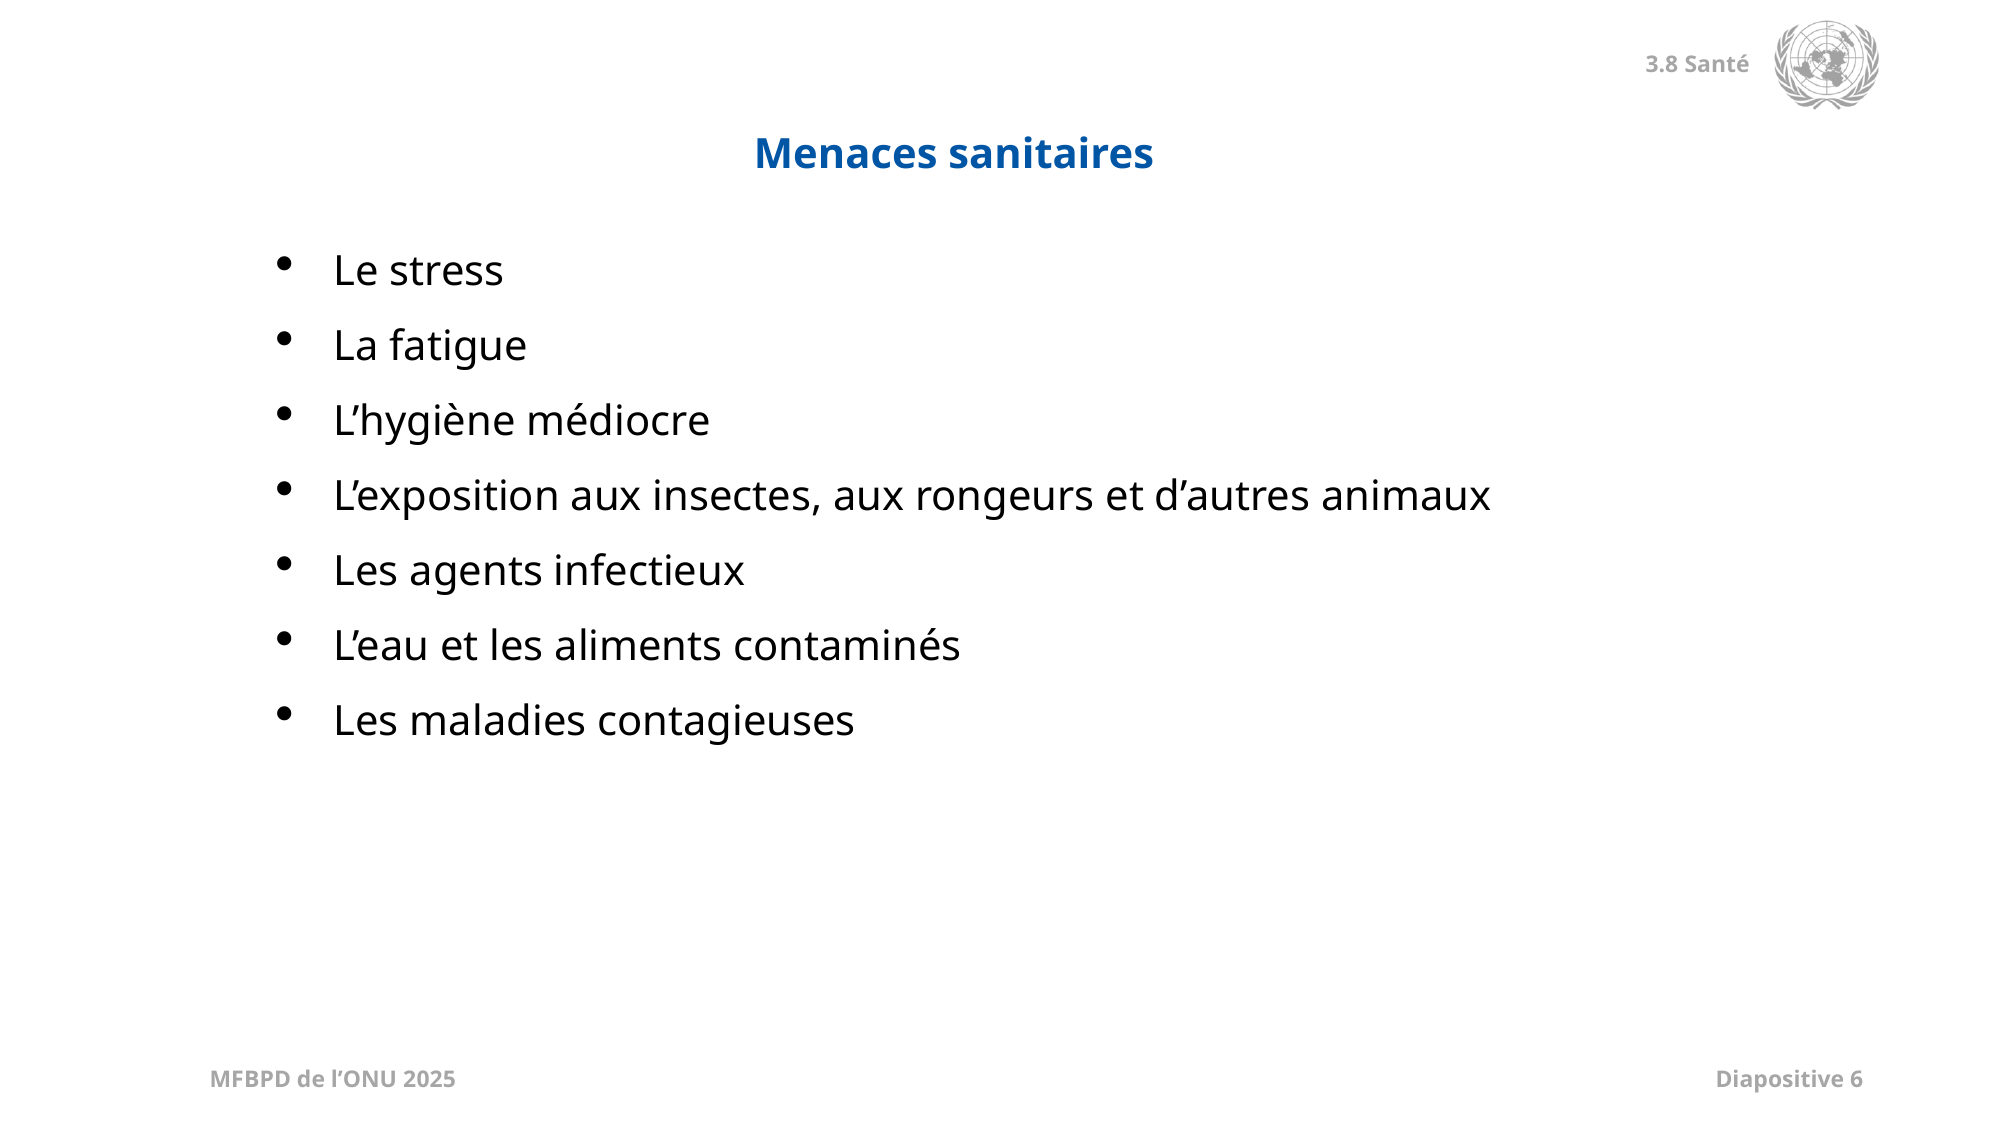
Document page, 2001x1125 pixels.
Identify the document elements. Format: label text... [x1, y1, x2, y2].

text_box Menaces sanitaires [158, 119, 1750, 185]
text_box Le stress La fatigue L’hygiène médiocre L’exposition aux insectes, aux rongeurs et d’autres animaux Les agents infectieux L’eau et les aliments contaminés Les maladies contagieuses [262, 235, 1739, 752]
